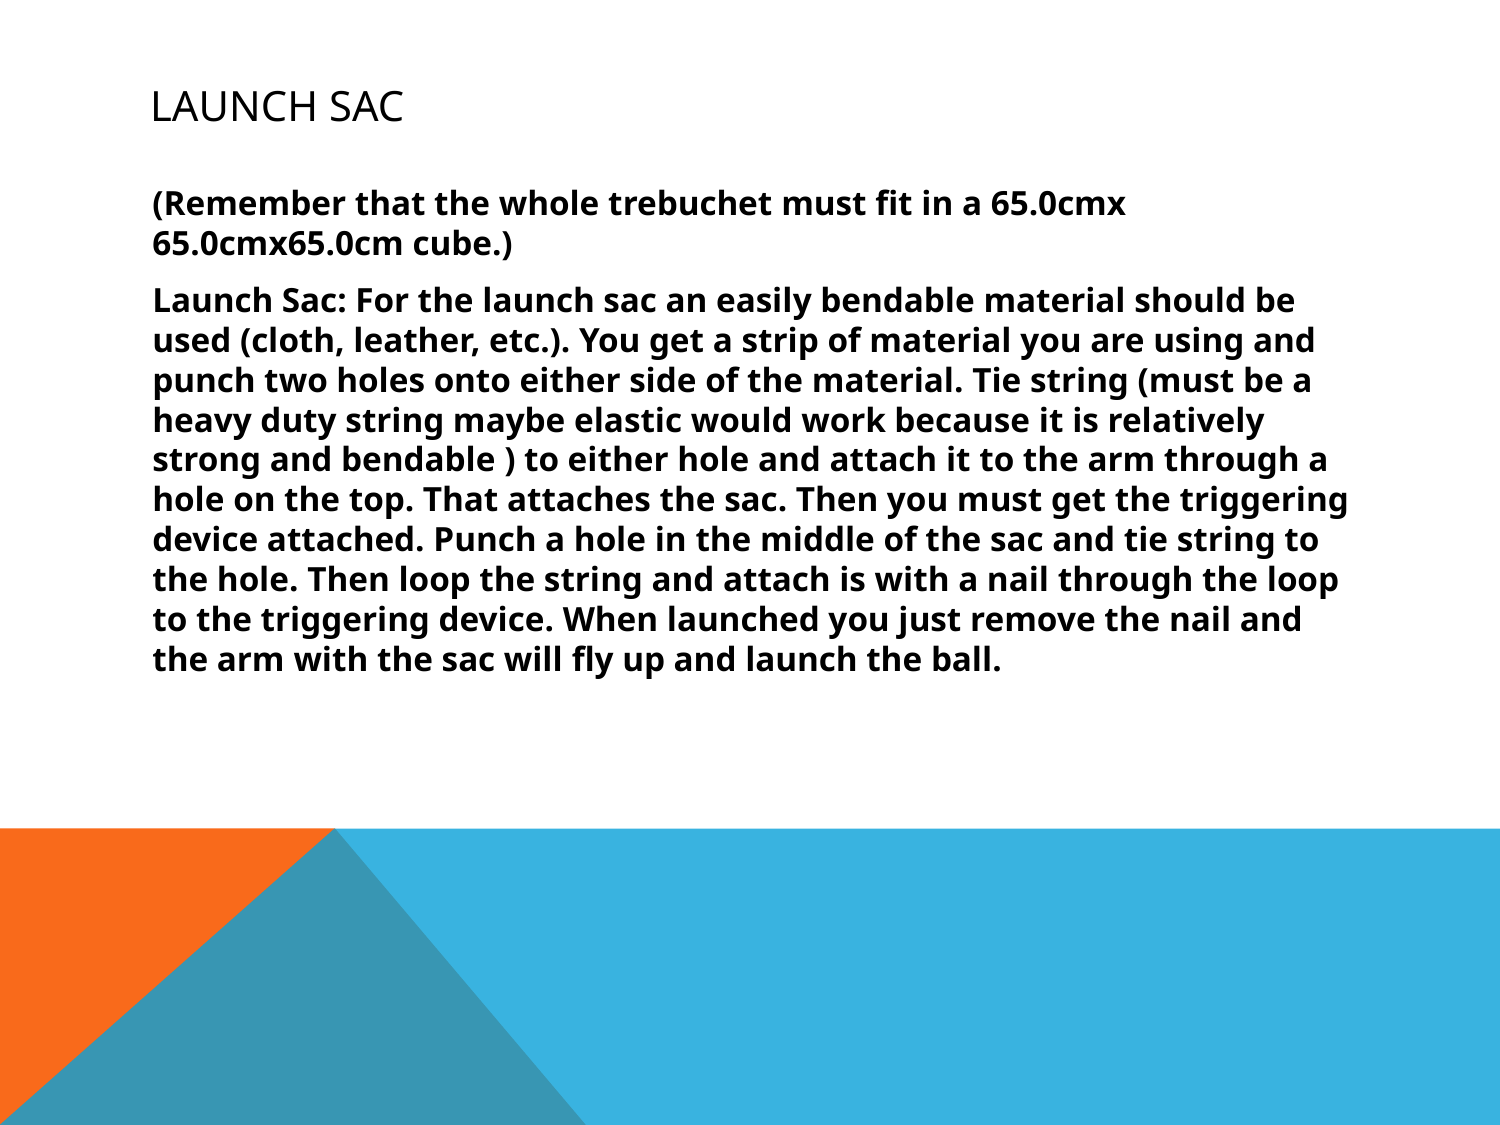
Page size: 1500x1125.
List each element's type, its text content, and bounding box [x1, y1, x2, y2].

list (Remember that the whole trebuchet must fit in a 65.0cmx 65.0cmx65.0cm cube.) Launch Sac: For the launch sac an easily bendable material should be used (cloth, leather, etc.). You get a strip of material you are using and punch two holes onto either side of the material. Tie string (must be a heavy duty string maybe elastic would work because it is relatively strong and bendable ) to either hole and attach it to the arm through a hole on the top. That attaches the sac. Then you must get the triggering device attached. Punch a hole in the middle of the sac and tie string to the hole. Then loop the string and attach is with a nail through the loop to the triggering device. When launched you just remove the nail and the arm with the sac will fly up and launch the ball. [137, 174, 1372, 763]
title Launch Sac [135, 60, 1369, 150]
